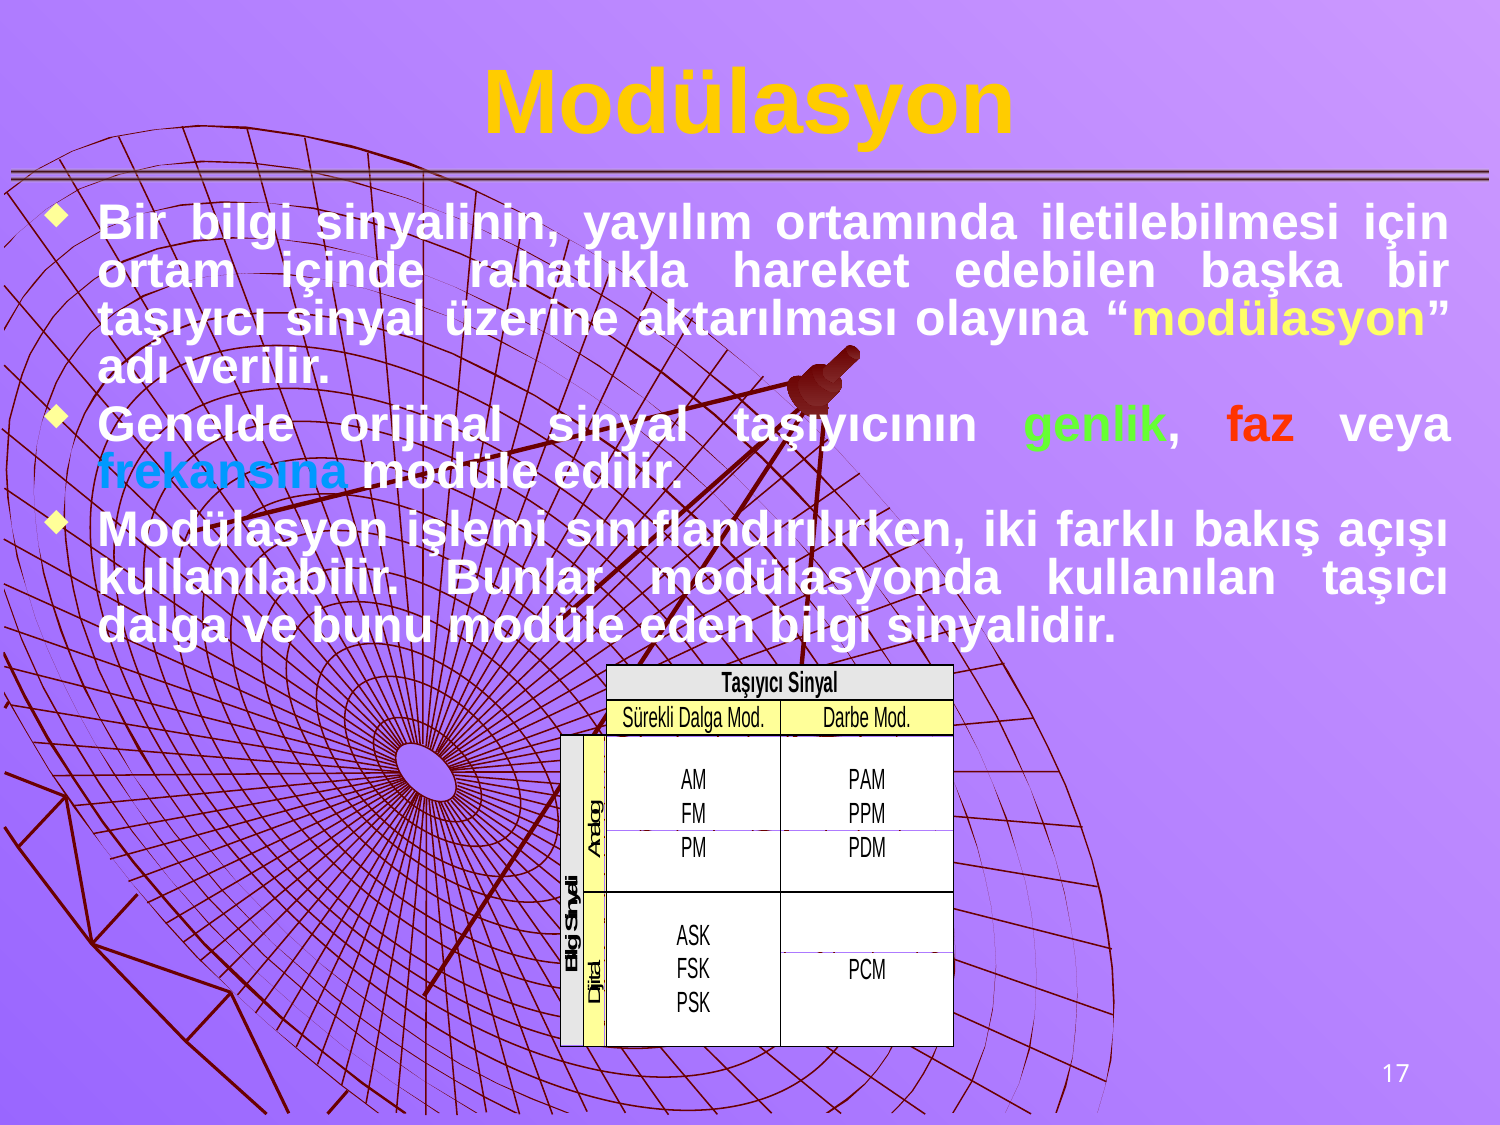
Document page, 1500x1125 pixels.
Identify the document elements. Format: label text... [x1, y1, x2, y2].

title Modülasyon [0, 15, 1500, 179]
list Bir bilgi sinyalinin, yayılım ortamında iletilebilmesi için ortam içinde rahatlıkla hareket edebilen başka bir taşıyıcı sinyal üzerine aktarılması olayına “modülasyon” adı verilir. Genelde orijinal sinyal taşıyıcının genlik, faz veya frekansına modüle edilir. Modülasyon işlemi sınıflandırılırken, iki farklı bakış açışı kullanılabilir. Bunlar modülasyonda kullanılan taşıcı dalga ve bunu modüle eden bilgi sinyalidir. [26, 193, 1467, 674]
slide_number 17 [1213, 1023, 1426, 1100]
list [306, 663, 1209, 1118]
